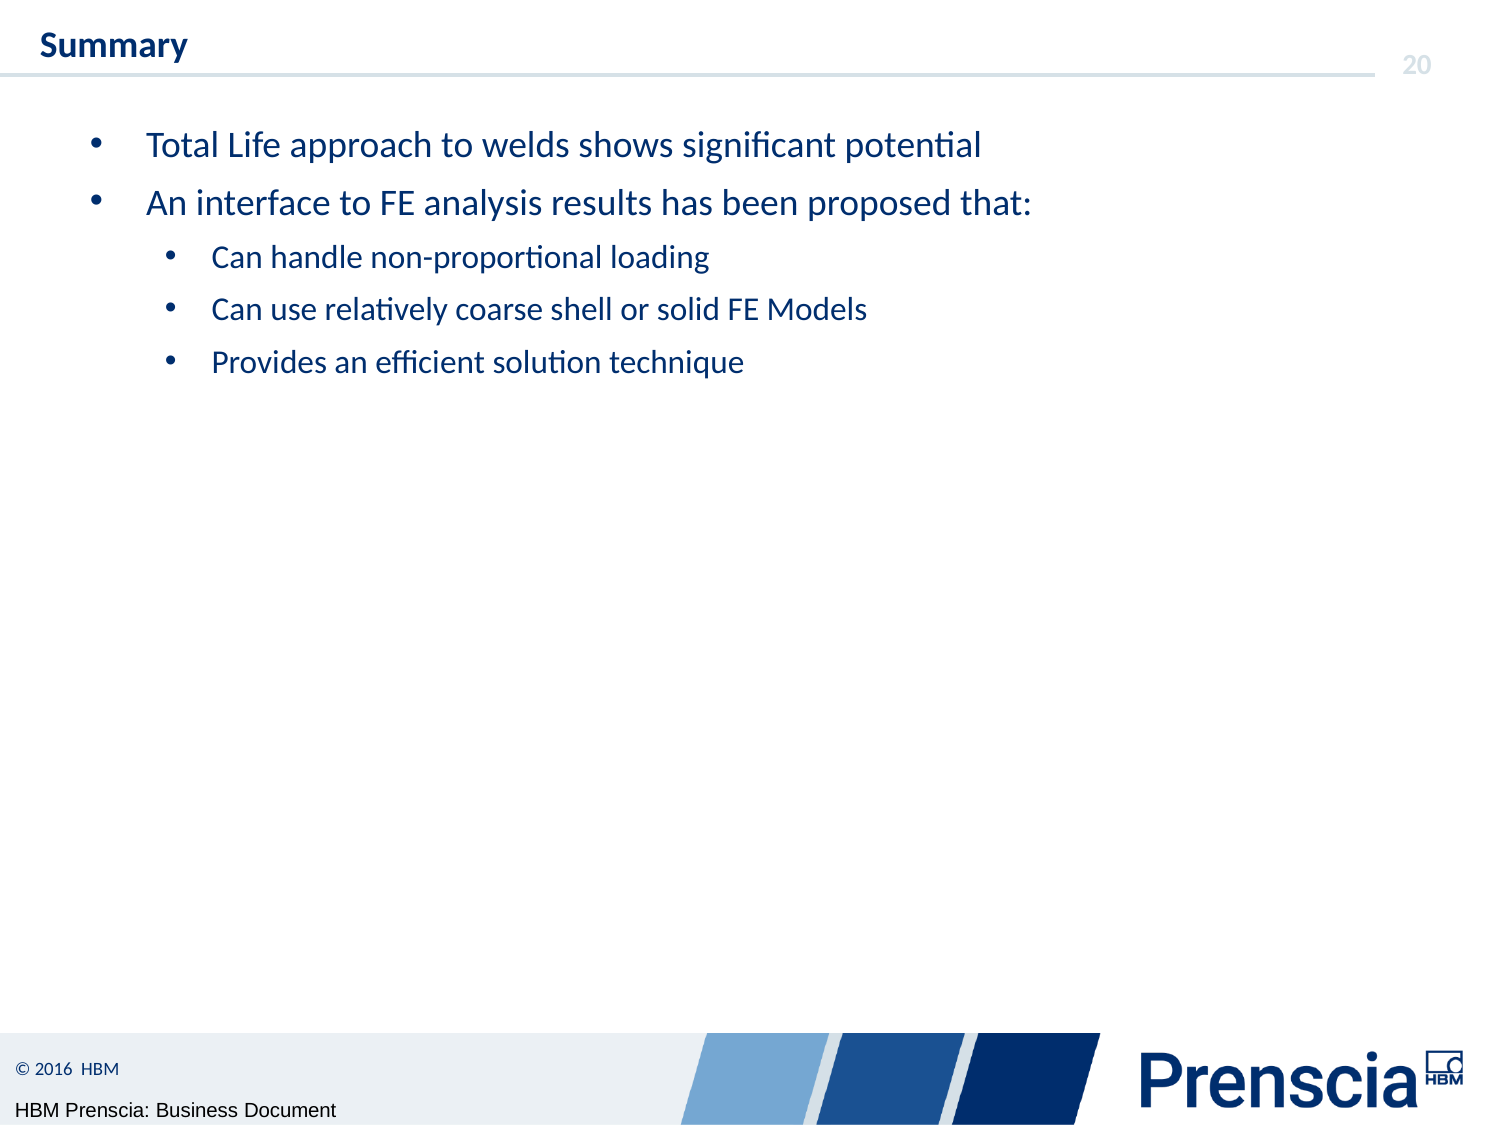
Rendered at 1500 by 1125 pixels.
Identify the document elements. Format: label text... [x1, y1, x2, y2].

picture [0, 1033, 1500, 1125]
title Summary [24, 12, 1375, 70]
list Total Life approach to welds shows significant potential An interface to FE analysis results has been proposed that: Can handle non-proportional loading Can use relatively coarse shell or solid FE Models Provides an efficient solution technique [75, 112, 1450, 1000]
